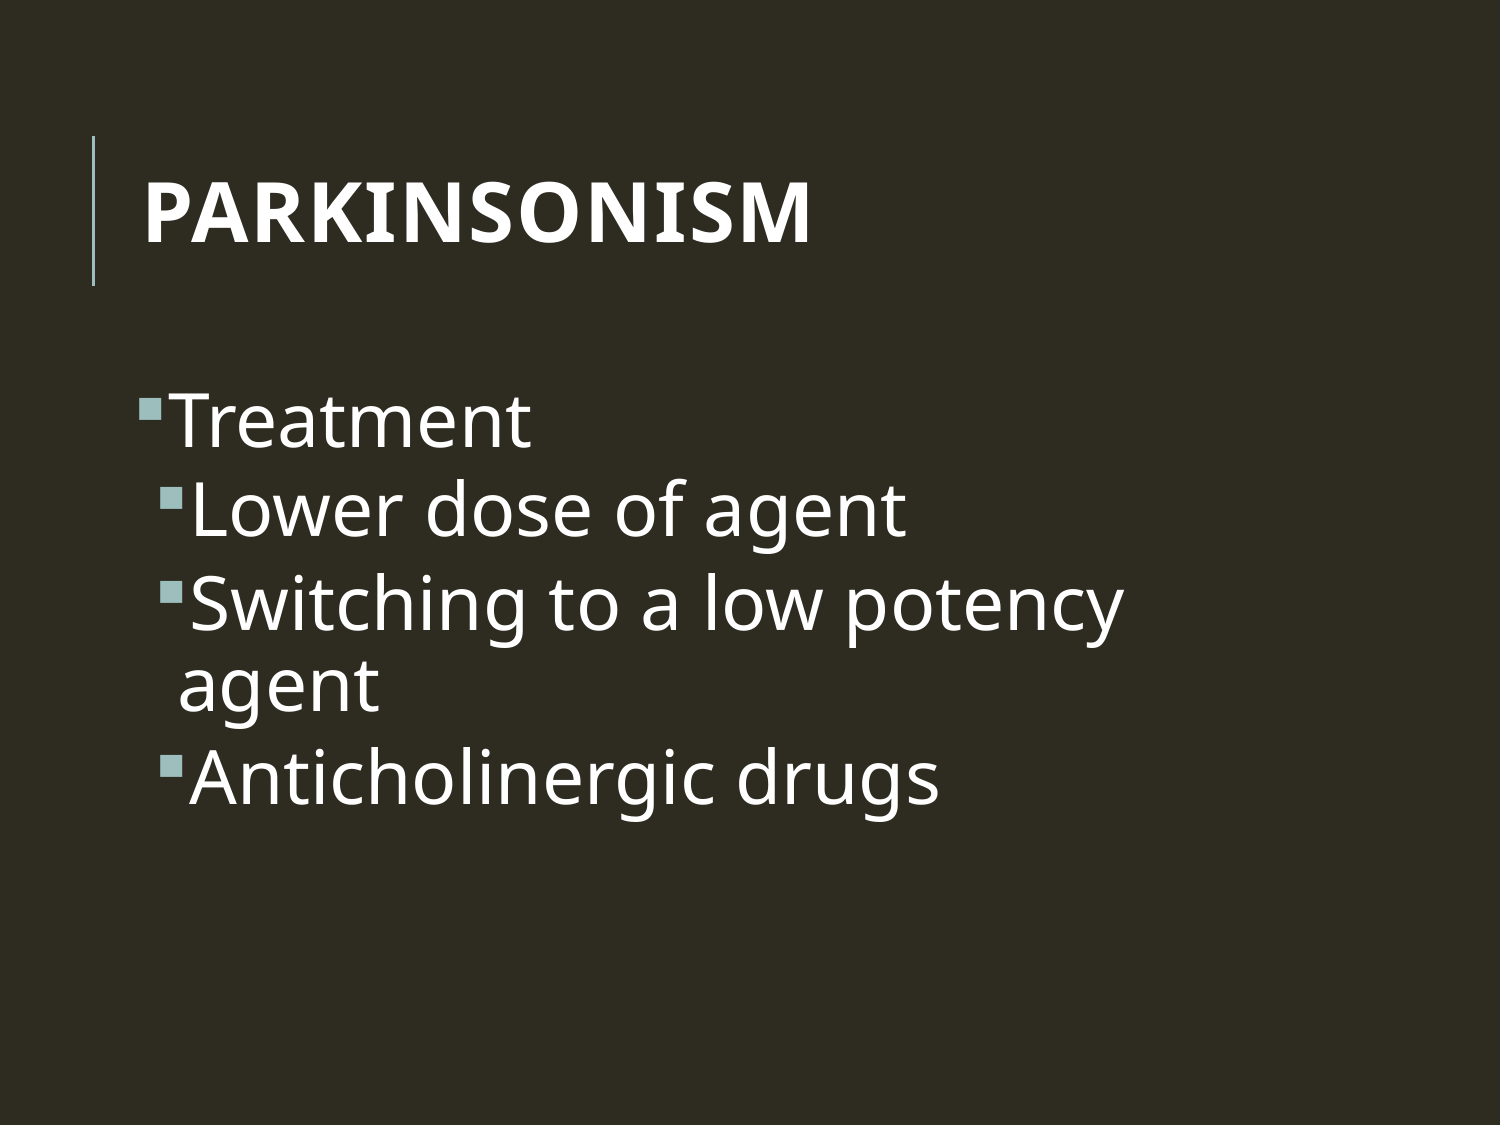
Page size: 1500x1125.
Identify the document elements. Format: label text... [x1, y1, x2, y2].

list Treatment Lower dose of agent Switching to a low potency agent Anticholinergic drugs [126, 375, 1322, 1035]
title Parkinsonism [126, 96, 1322, 342]
